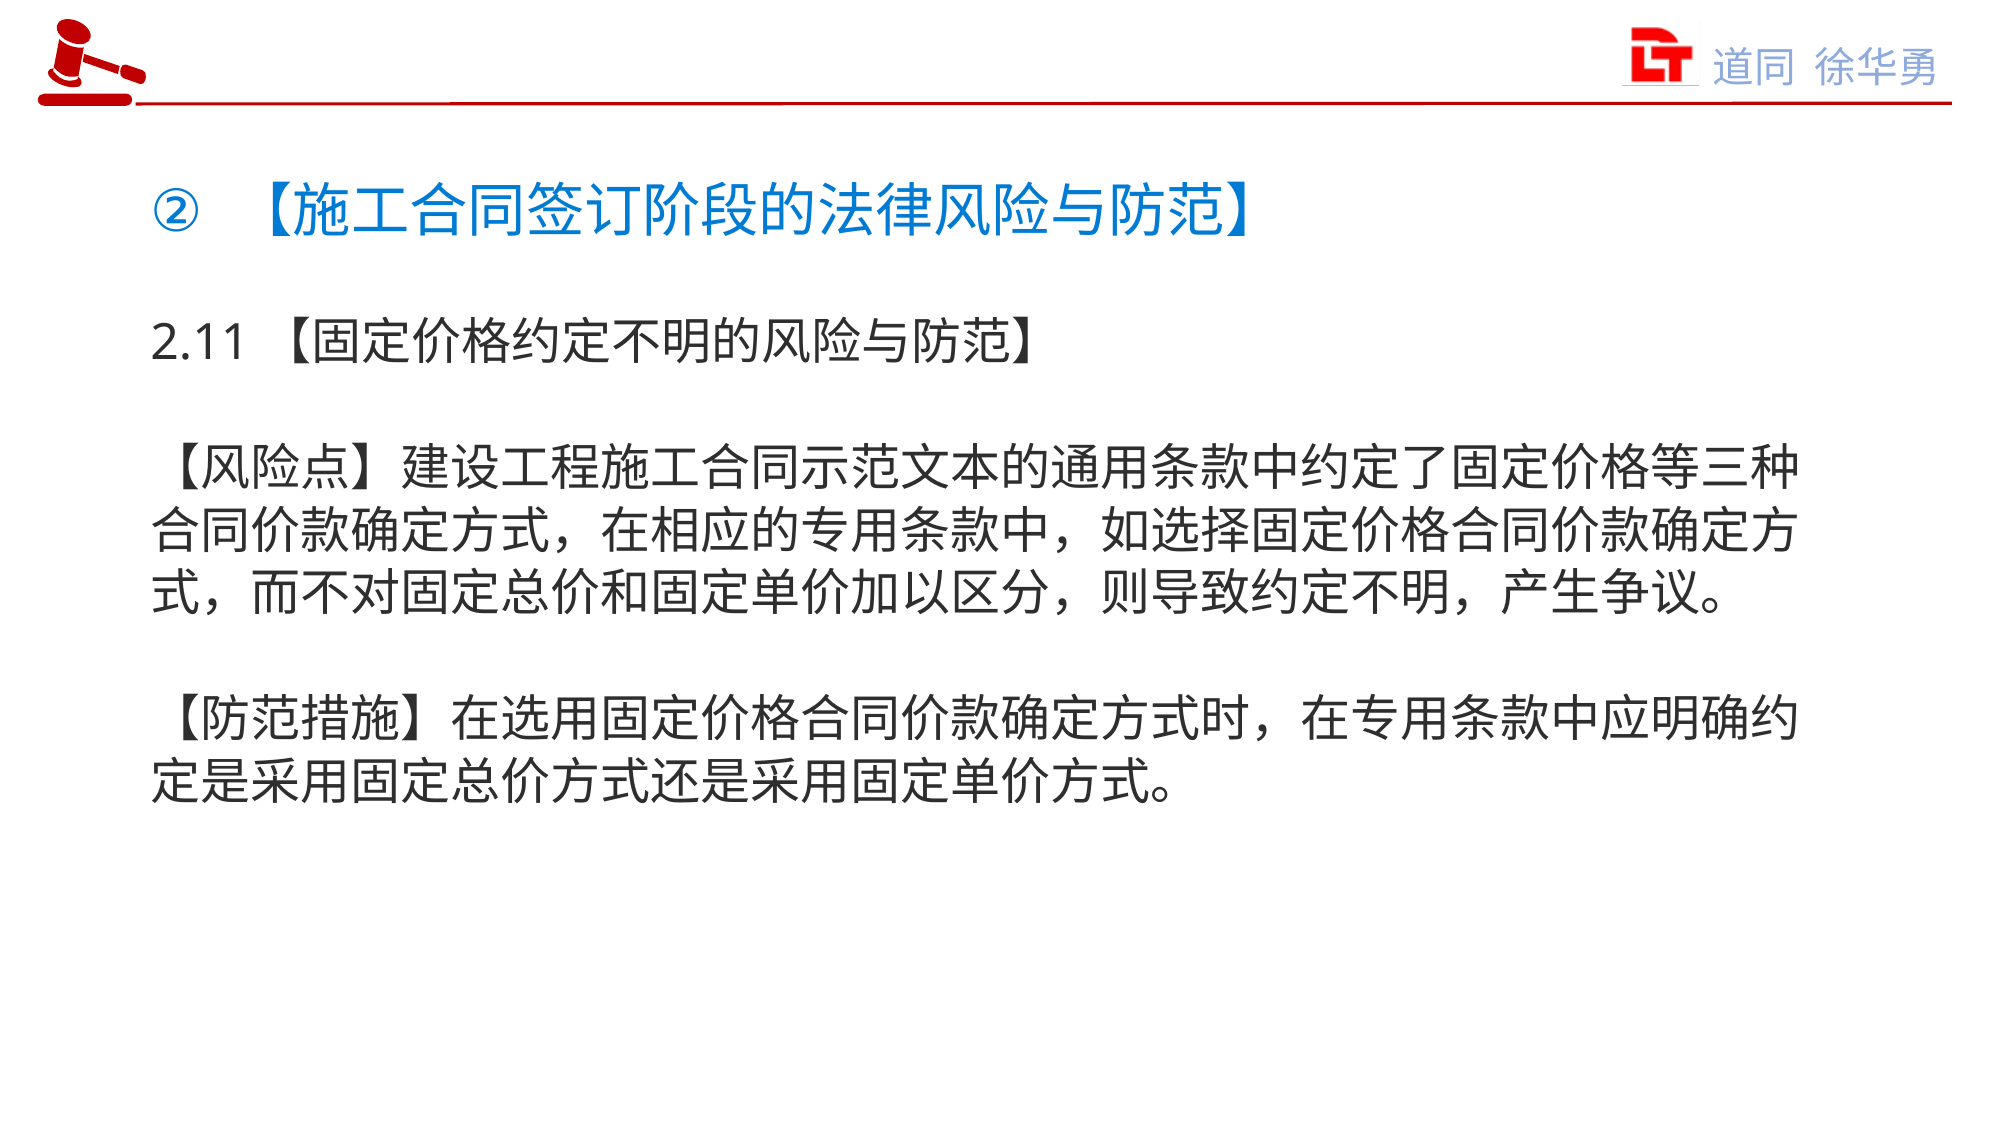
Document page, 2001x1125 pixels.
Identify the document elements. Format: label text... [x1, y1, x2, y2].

text_box 【施工合同签订阶段的法律风险与防范】 2.11【固定价格约定不明的风险与防范】 【风险点】建设工程施工合同示范文本的通用条款中约定了固定价格等三种合同价款确定方式，在相应的专用条款中，如选择固定价格合同价款确定方式，而不对固定总价和固定单价加以区分，则导致约定不明，产生争议。 【防范措施】在选用固定价格合同价款确定方式时，在专用条款中应明确约定是采用固定总价方式还是采用固定单价方式。 [135, 173, 1832, 817]
picture [1622, 19, 1699, 97]
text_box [37, 17, 1954, 106]
